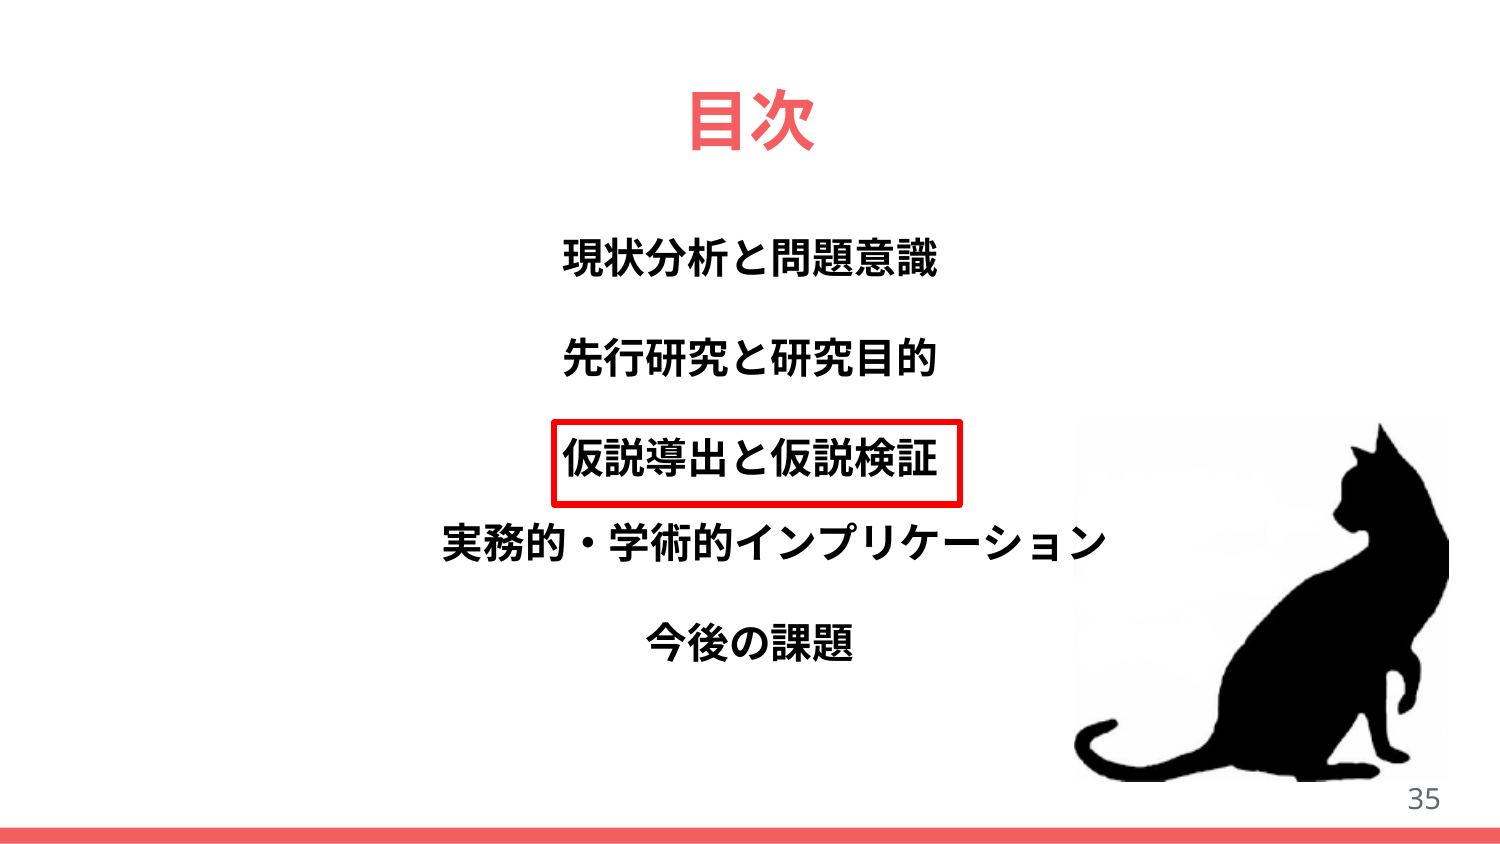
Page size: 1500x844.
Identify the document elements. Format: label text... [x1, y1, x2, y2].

list 現状分析と問題意識 先行研究と研究目的 仮説導出と仮説検証 実務的・学術的インプリケーション 今後の課題 [51, 166, 1449, 772]
slide_number 35 [1392, 767, 1483, 833]
title 目次 [51, 64, 1449, 166]
picture [1073, 422, 1450, 782]
text_box [554, 422, 960, 505]
